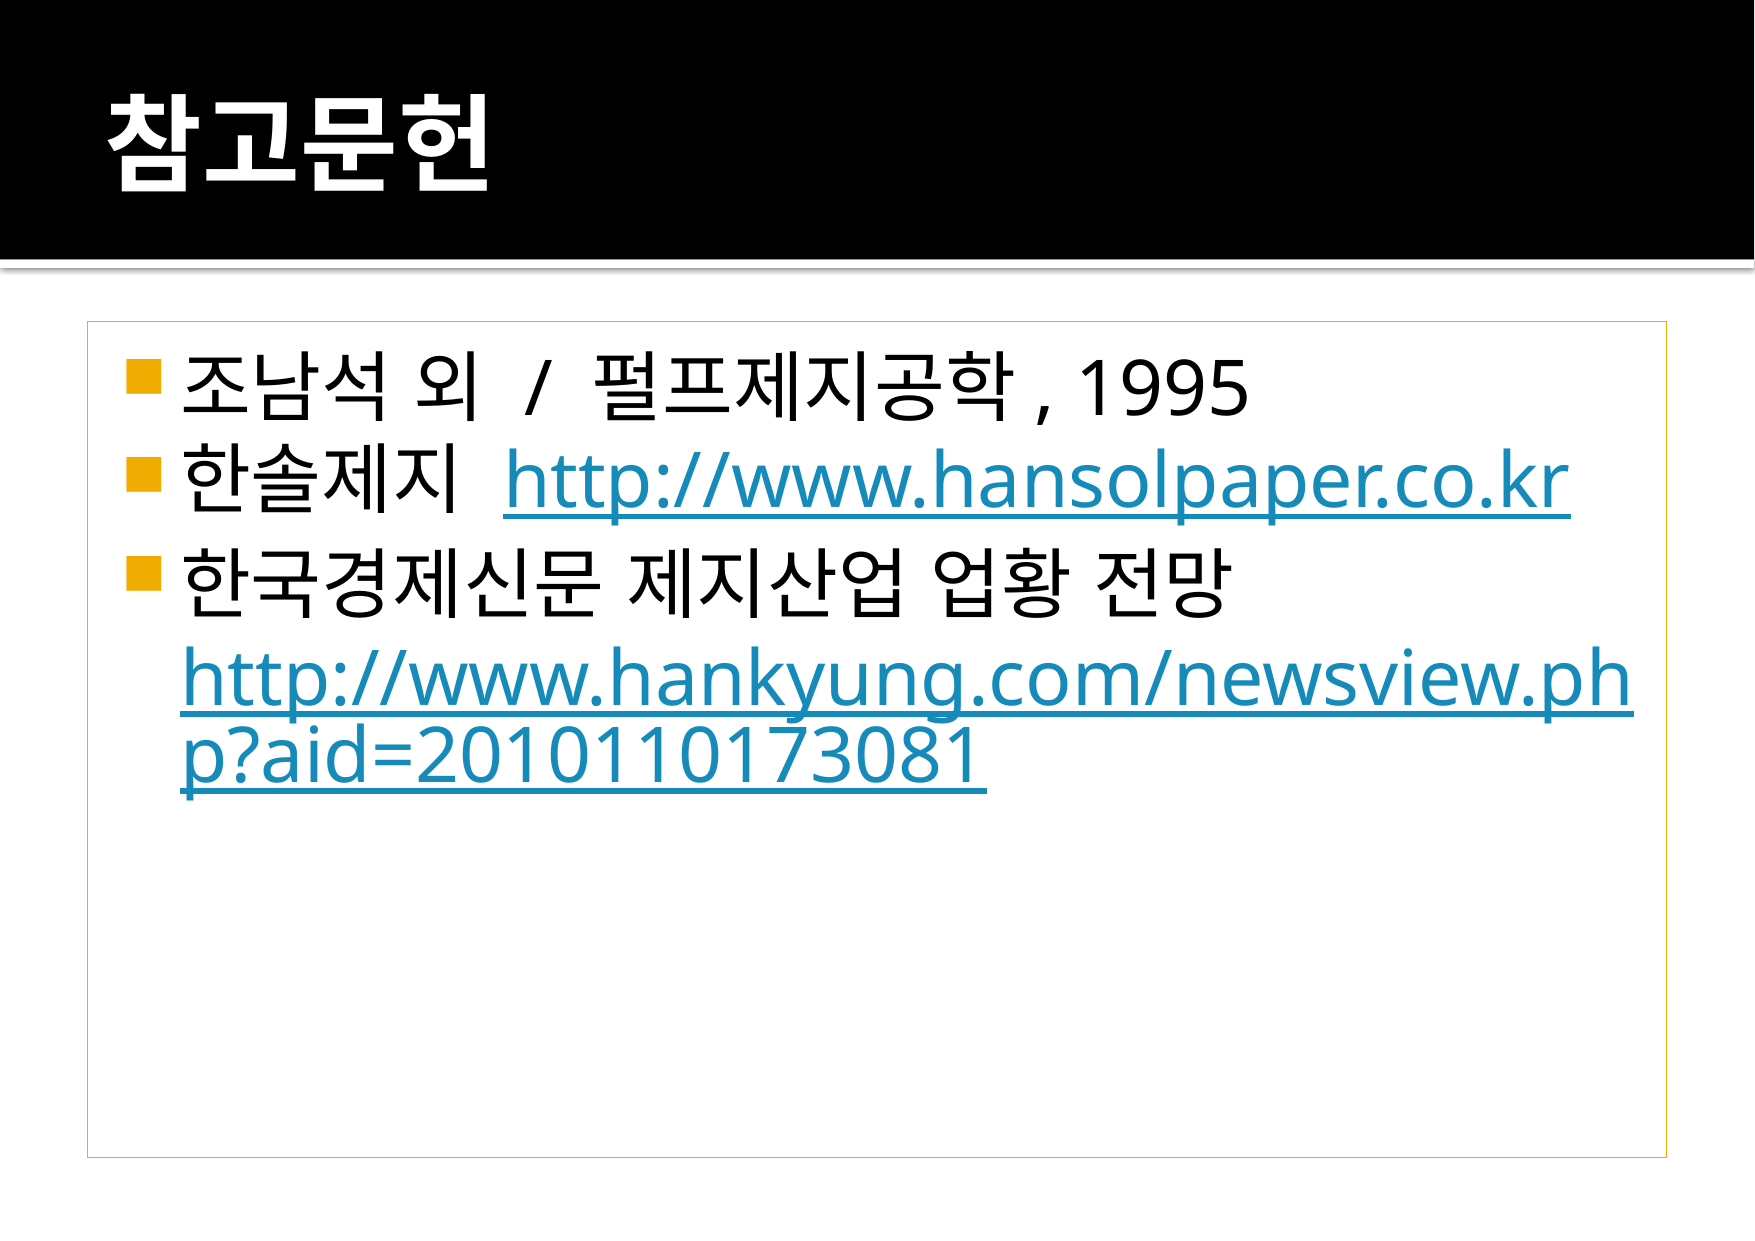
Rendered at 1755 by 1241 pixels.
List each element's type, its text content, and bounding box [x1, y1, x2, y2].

list 조남석 외 / 펄프제지공학, 1995 한솔제지 http://www.hansolpaper.co.kr 한국경제신문 제지산업 업황 전망 http://www.hankyung.com/newsview.php?aid=2010110173081 [87, 321, 1667, 1158]
title 참고문헌 [87, 28, 1667, 255]
